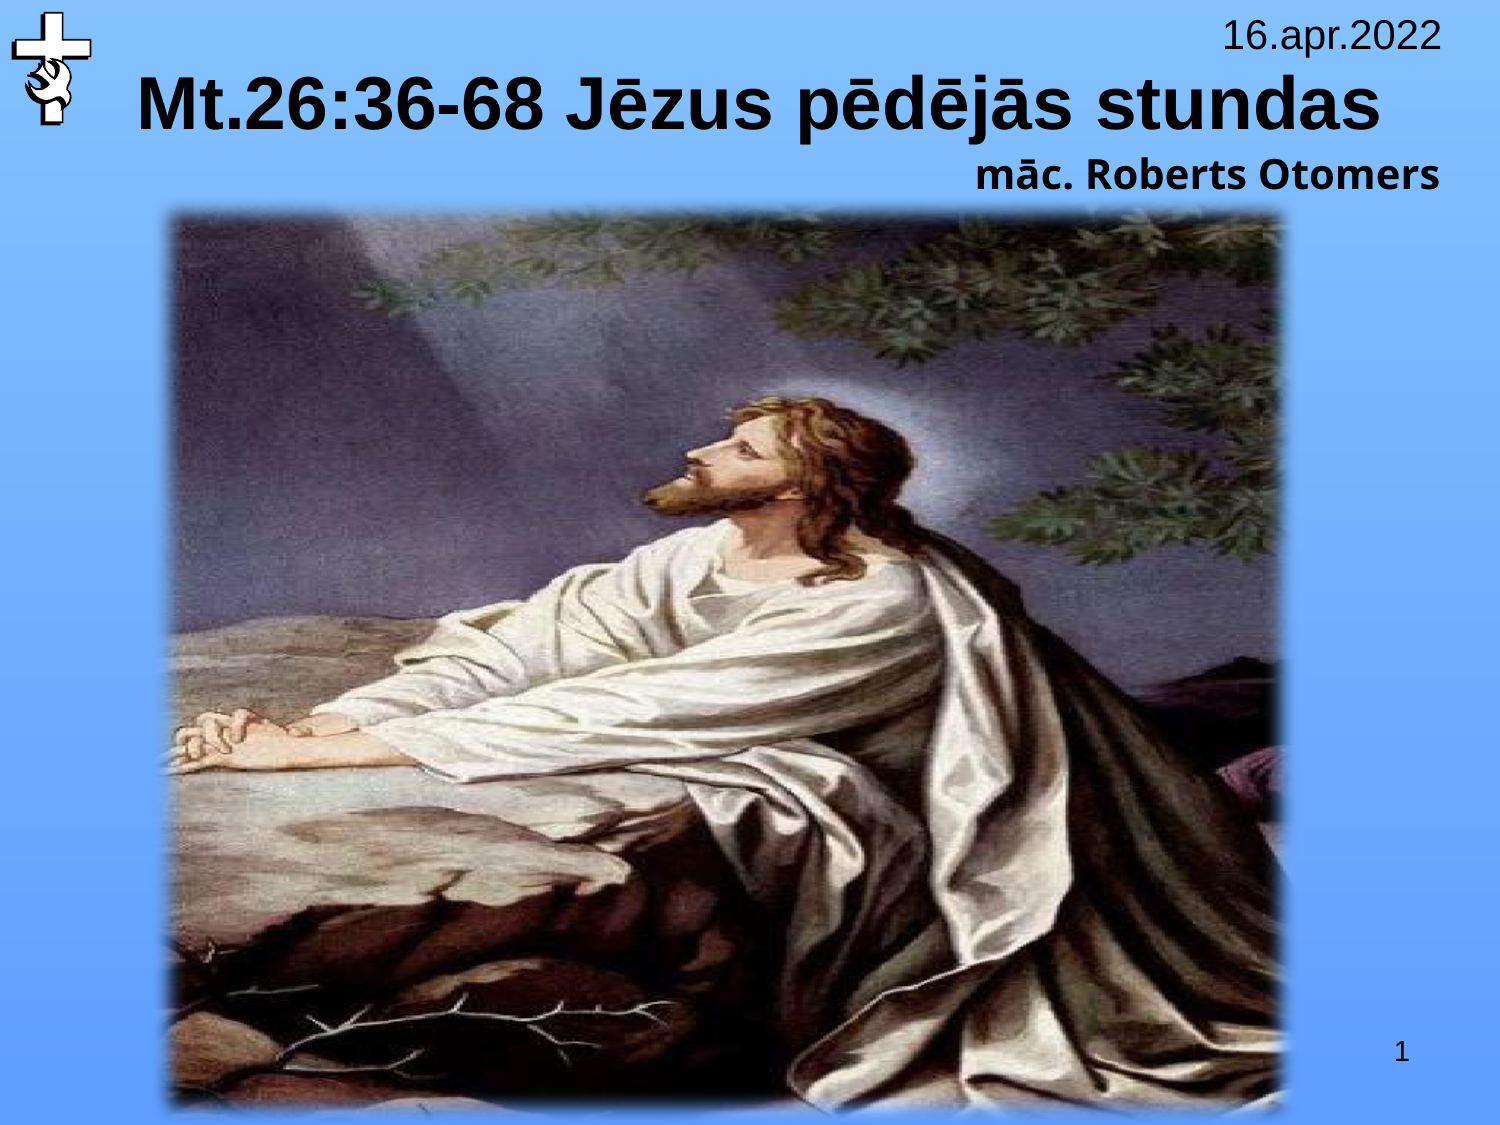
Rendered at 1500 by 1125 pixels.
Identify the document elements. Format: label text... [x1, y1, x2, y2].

picture [152, 195, 1298, 1125]
text_box 16.apr.2022 [1207, 0, 1500, 65]
slide_number 1 [1303, 1024, 1426, 1103]
title Mt.26:36-68 Jēzus pēdējās stundas [40, 11, 1500, 188]
text_box māc. Roberts Otomers [915, 140, 1500, 206]
picture [11, 11, 92, 126]
